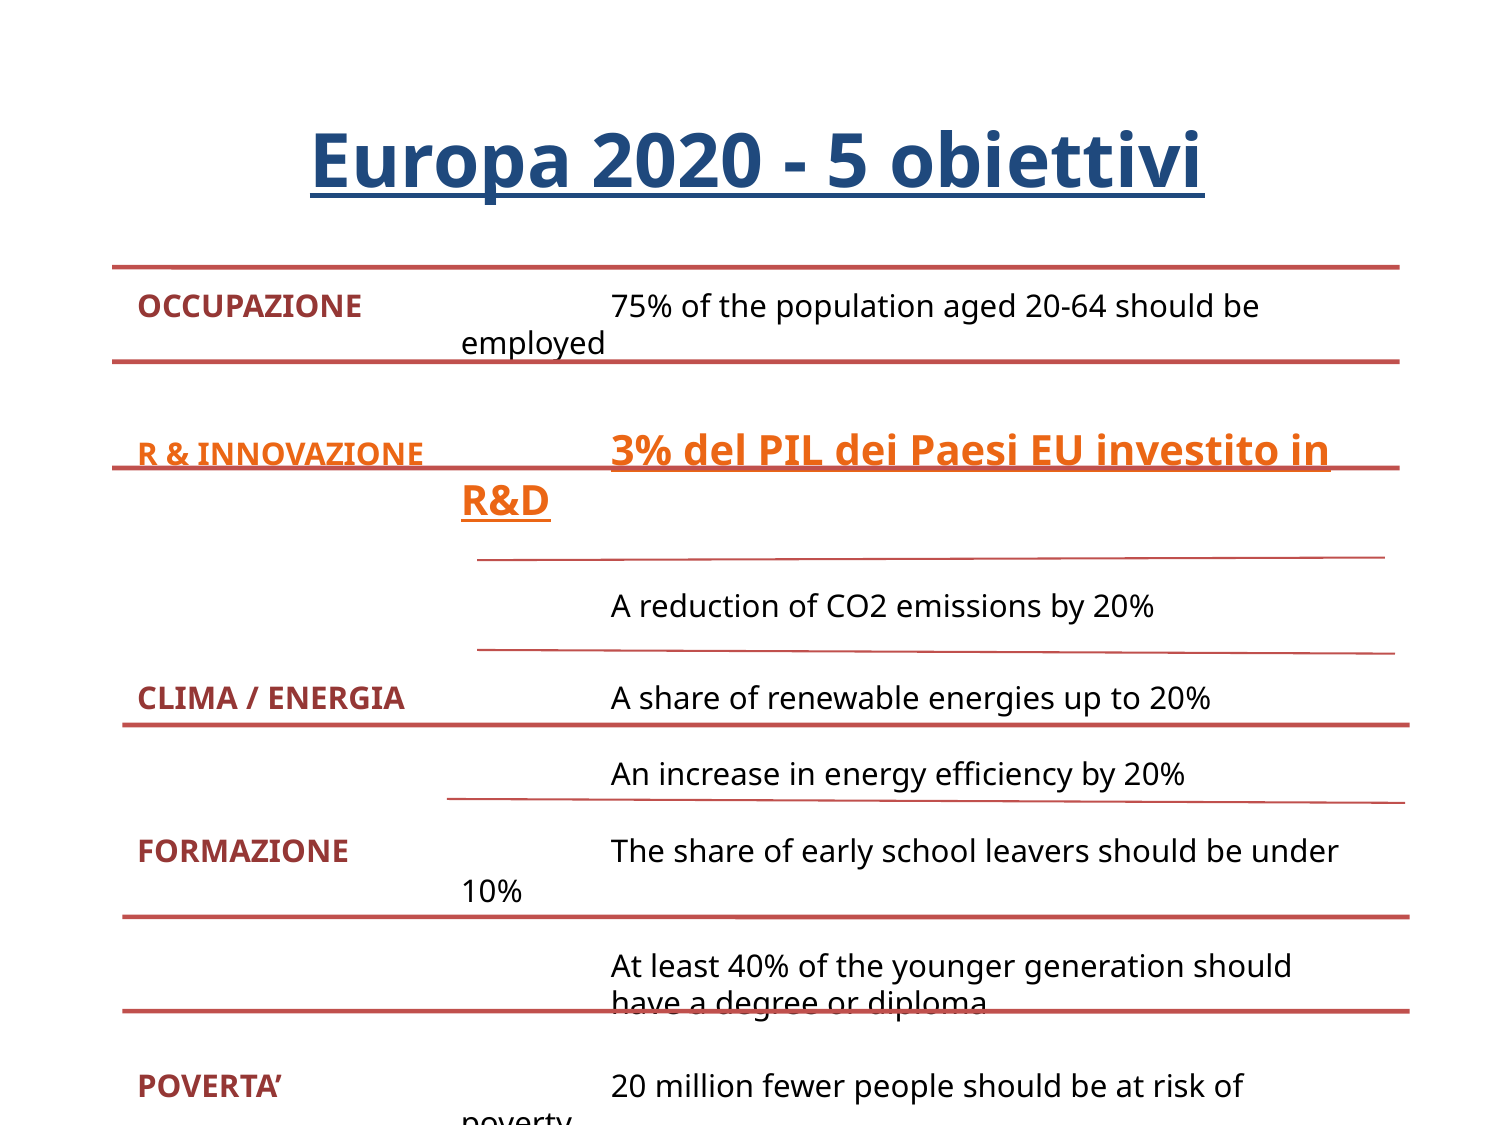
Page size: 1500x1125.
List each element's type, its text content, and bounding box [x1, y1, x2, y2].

text_box OCCUPAZIONE 75% of the population aged 20-64 should be employed R & INNOVAZIONE 3% del PIL dei Paesi EU investito in R&D A reduction of CO2 emissions by 20% CLIMA / ENERGIA A share of renewable energies up to 20% An increase in energy efficiency by 20% FORMAZIONE The share of early school leavers should be under 10% At least 40% of the younger generation should have a degree or diploma POVERTA’ 20 million fewer people should be at risk of poverty [122, 362, 1363, 916]
text_box OCCUPAZIONE 75% of the population aged 20-64 should be employed R & INNOVAZIONE 3% del PIL dei Paesi EU investito in R&D A reduction of CO2 emissions by 20% CLIMA / ENERGIA A share of renewable energies up to 20% An increase in energy efficiency by 20% FORMAZIONE The share of early school leavers should be under 10% At least 40% of the younger generation should have a degree or diploma POVERTA’ 20 million fewer people should be at risk of poverty [122, 278, 1363, 361]
text_box Europa 2020 - 5 obiettivi [91, 105, 1365, 191]
text_box OCCUPAZIONE 75% of the population aged 20-64 should be employed R & INNOVAZIONE 3% del PIL dei Paesi EU investito in R&D A reduction of CO2 emissions by 20% CLIMA / ENERGIA A share of renewable energies up to 20% An increase in energy efficiency by 20% FORMAZIONE The share of early school leavers should be under 10% At least 40% of the younger generation should have a degree or diploma POVERTA’ 20 million fewer people should be at risk of poverty [122, 917, 1363, 1011]
text_box OCCUPAZIONE 75% of the population aged 20-64 should be employed R & INNOVAZIONE 3% del PIL dei Paesi EU investito in R&D A reduction of CO2 emissions by 20% CLIMA / ENERGIA A share of renewable energies up to 20% An increase in energy efficiency by 20% FORMAZIONE The share of early school leavers should be under 10% At least 40% of the younger generation should have a degree or diploma POVERTA’ 20 million fewer people should be at risk of poverty [122, 1012, 1363, 1125]
